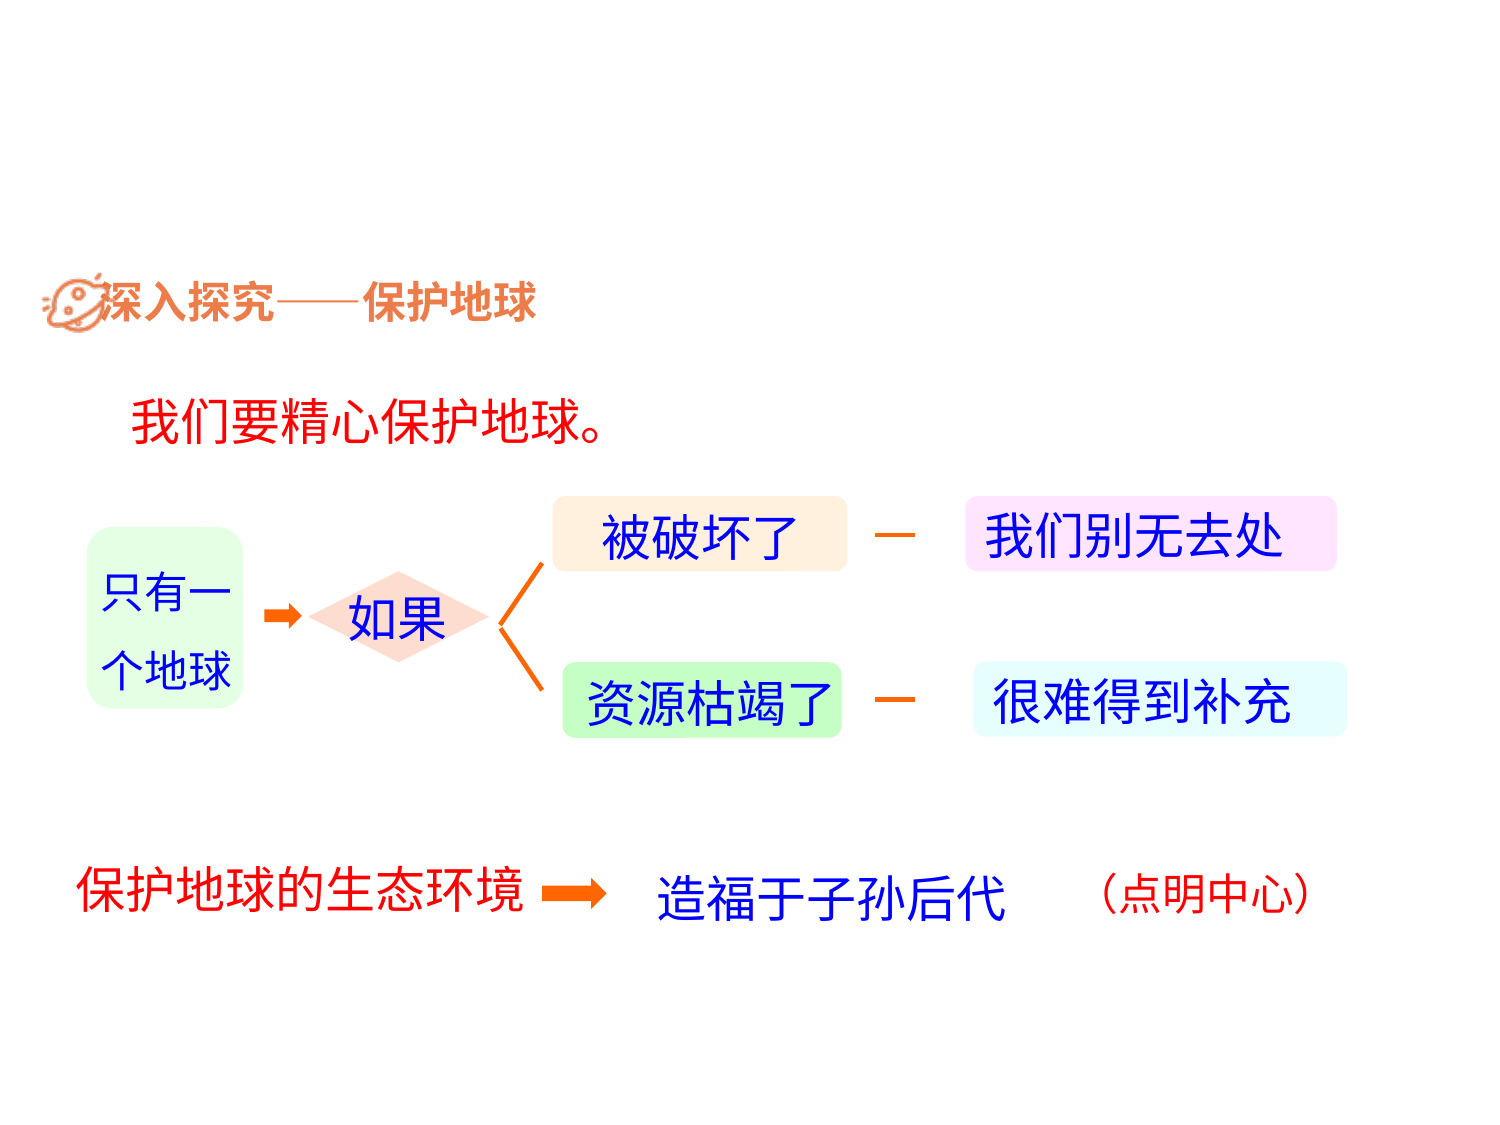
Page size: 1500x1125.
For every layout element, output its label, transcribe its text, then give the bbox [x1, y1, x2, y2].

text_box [85, 526, 265, 709]
text_box 造福于子孙后代 [645, 861, 1064, 933]
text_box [973, 661, 1352, 739]
text_box [541, 875, 609, 912]
text_box （点明中心） [1063, 861, 1352, 925]
picture [37, 262, 119, 344]
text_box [965, 496, 1337, 574]
text_box 深入探究——保护地球 [119, 274, 1347, 339]
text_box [562, 662, 855, 741]
text_box [265, 600, 304, 632]
text_box 保护地球的生态环境 [63, 853, 587, 925]
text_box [500, 628, 543, 691]
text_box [499, 562, 543, 625]
text_box 我们要精心保护地球。 [118, 354, 716, 456]
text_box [552, 496, 848, 575]
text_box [308, 571, 490, 663]
